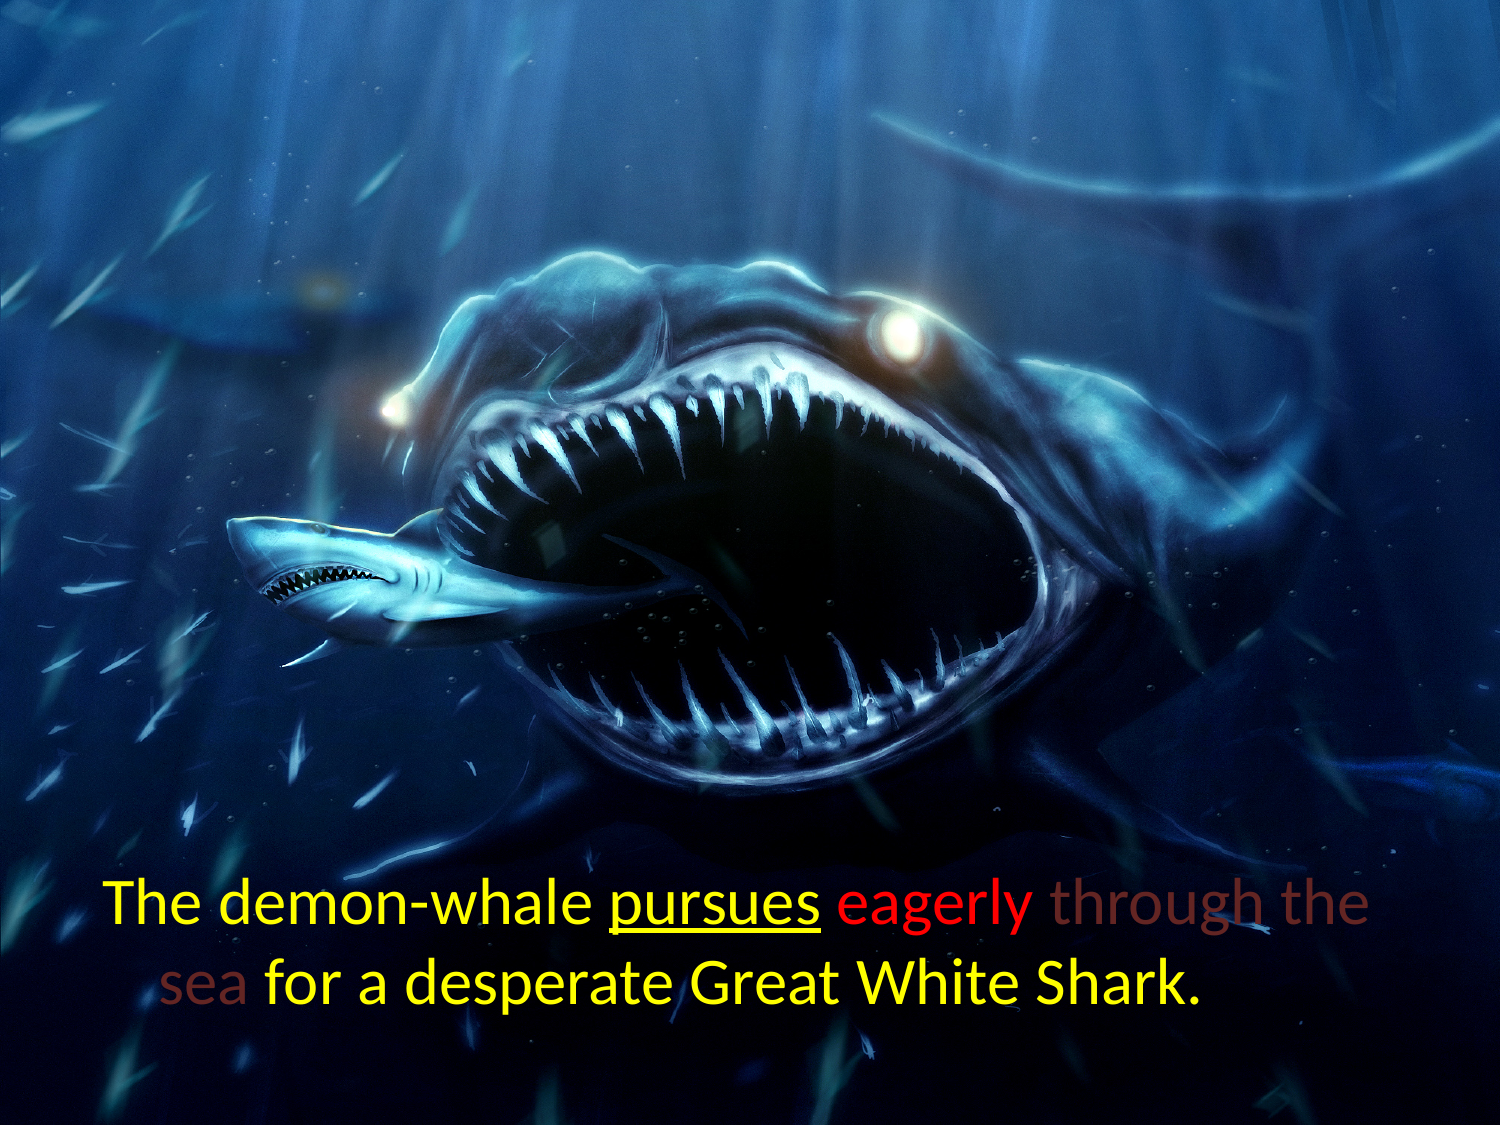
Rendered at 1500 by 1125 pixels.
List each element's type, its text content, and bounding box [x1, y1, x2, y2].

text_box [49, 75, 1400, 350]
list The demon-whale pursues eagerly through the sea for a desperate Great White Shark. [87, 849, 1438, 1125]
picture [0, 0, 1500, 1125]
